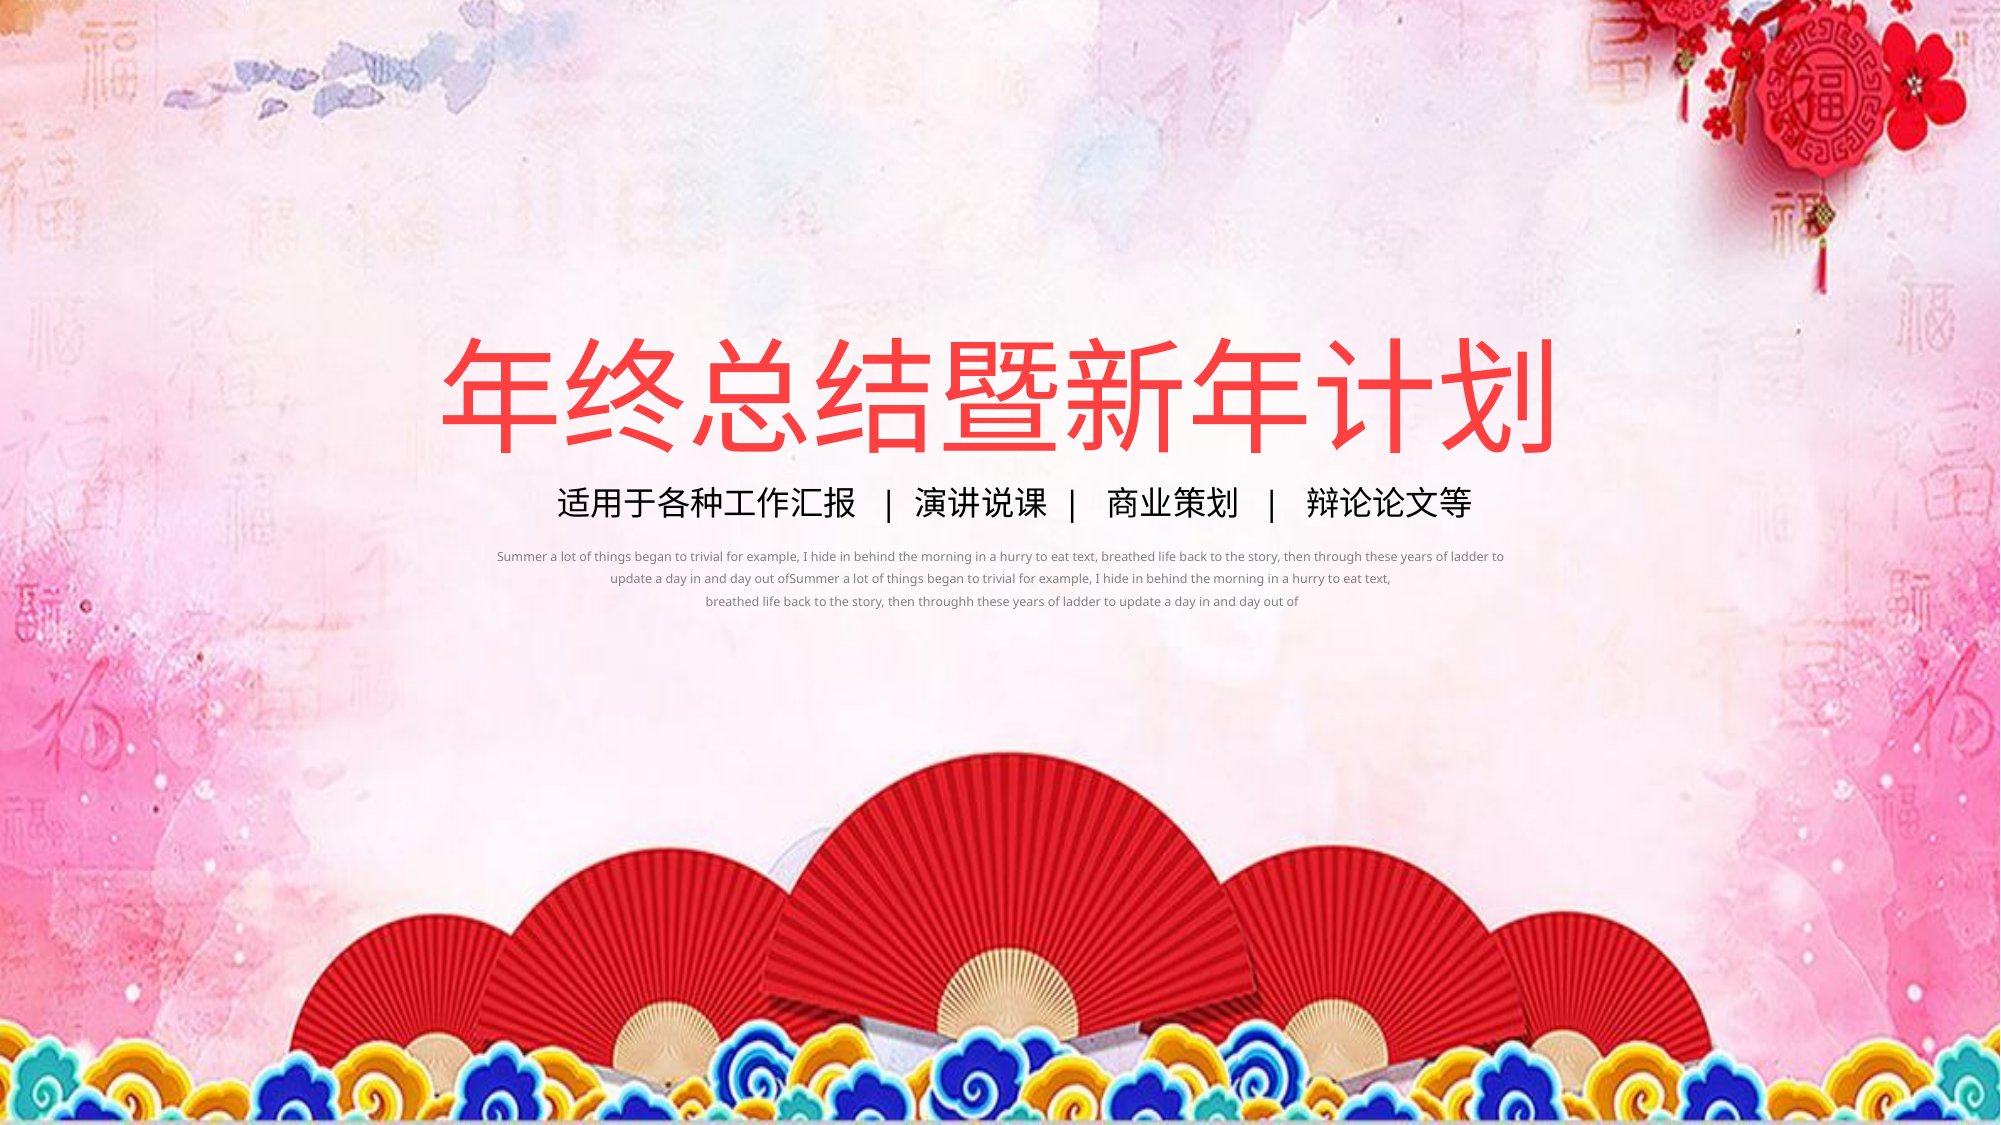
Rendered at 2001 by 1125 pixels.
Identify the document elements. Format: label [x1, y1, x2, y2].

text_box [0, 0, 2000, 1125]
